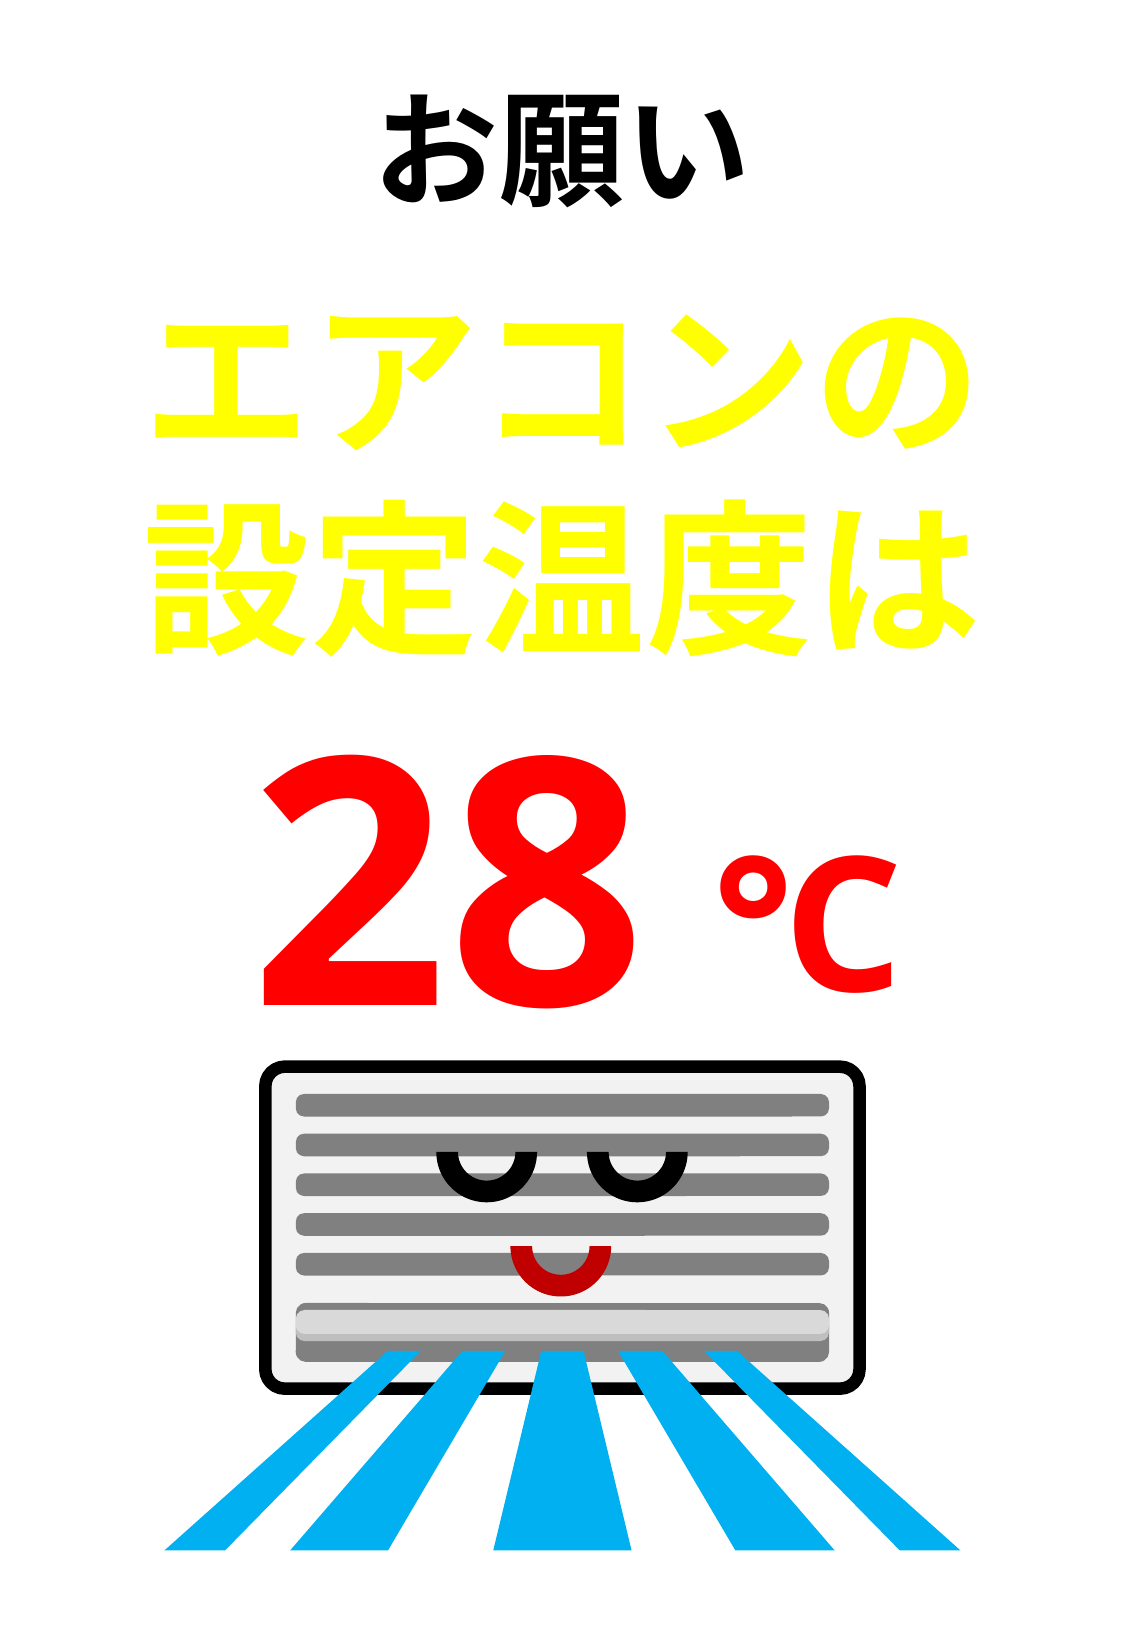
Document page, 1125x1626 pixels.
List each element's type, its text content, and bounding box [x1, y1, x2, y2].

text_box お願い [0, 64, 1125, 229]
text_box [164, 1066, 961, 1551]
text_box ℃ [728, 796, 982, 1037]
text_box 28 [170, 652, 728, 1065]
text_box エアコンの 設定温度は [0, 267, 1125, 682]
